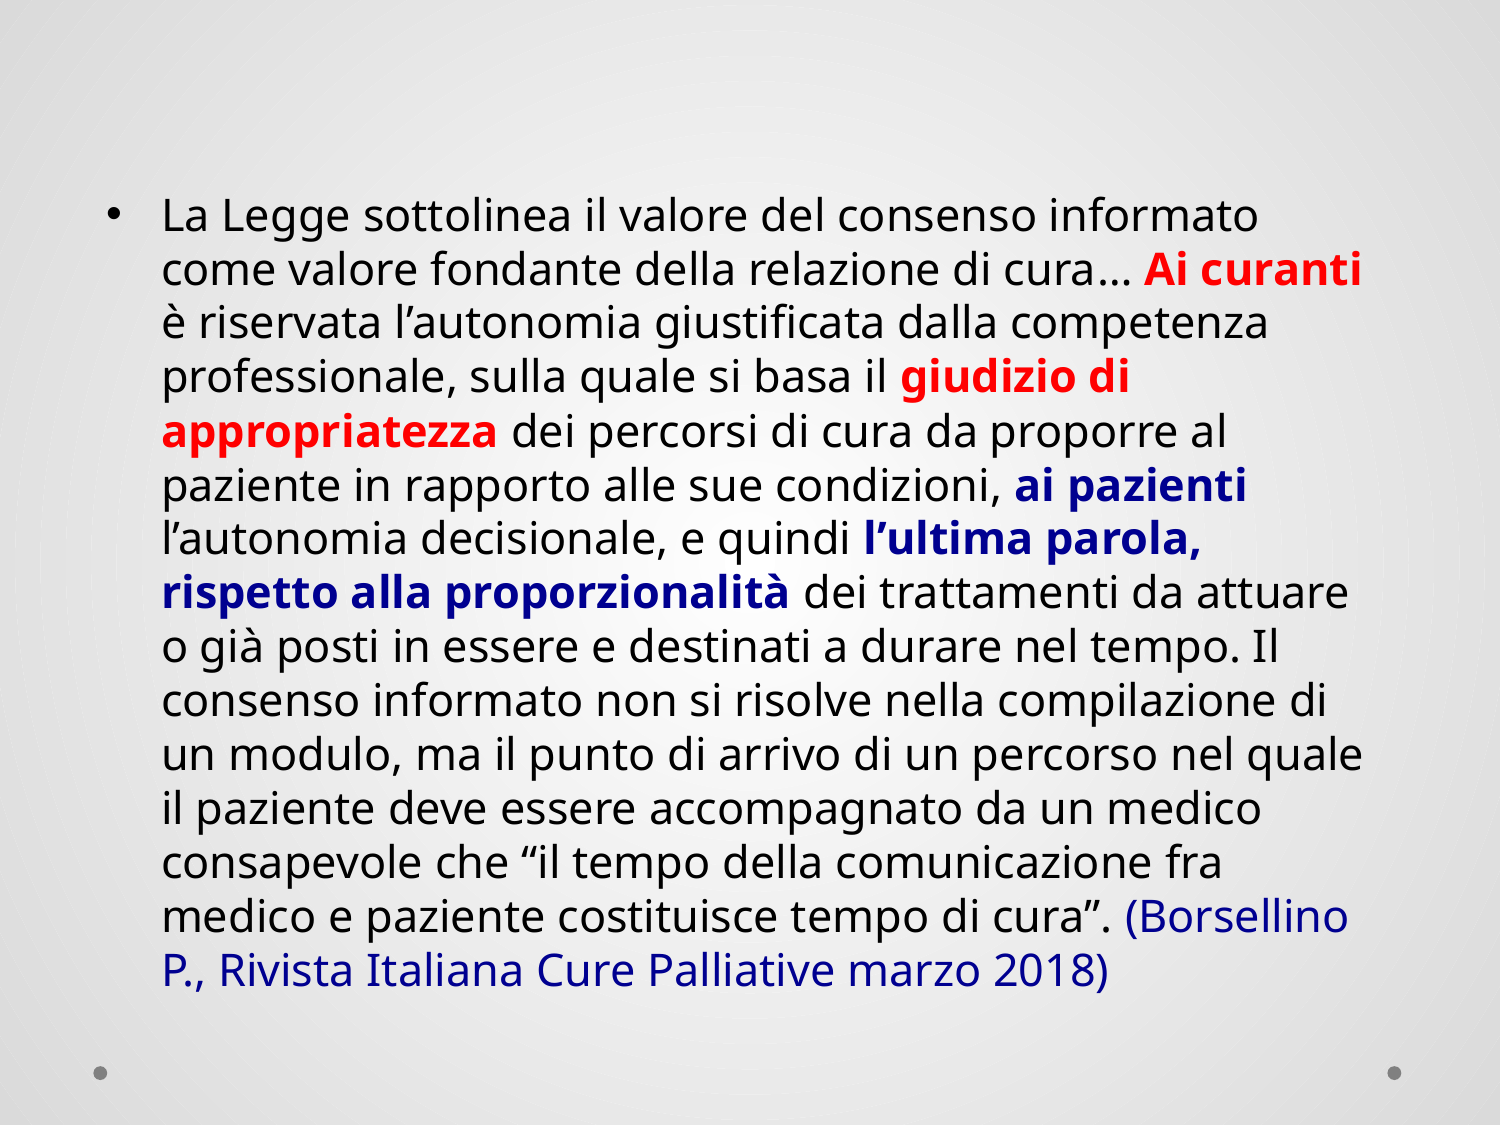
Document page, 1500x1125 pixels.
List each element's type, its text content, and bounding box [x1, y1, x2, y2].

list La Legge sottolinea il valore del consenso informato come valore fondante della relazione di cura… Ai curanti è riservata l’autonomia giustificata dalla competenza professionale, sulla quale si basa il giudizio di appropriatezza dei percorsi di cura da proporre al paziente in rapporto alle sue condizioni, ai pazienti l’autonomia decisionale, e quindi l’ultima parola, rispetto alla proporzionalità dei trattamenti da attuare o già posti in essere e destinati a durare nel tempo. Il consenso informato non si risolve nella compilazione di un modulo, ma il punto di arrivo di un percorso nel quale il paziente deve essere accompagnato da un medico consapevole che “il tempo della comunicazione fra medico e paziente costituisce tempo di cura”. (Borsellino P., Rivista Italiana Cure Palliative marzo 2018) [91, 178, 1397, 1014]
